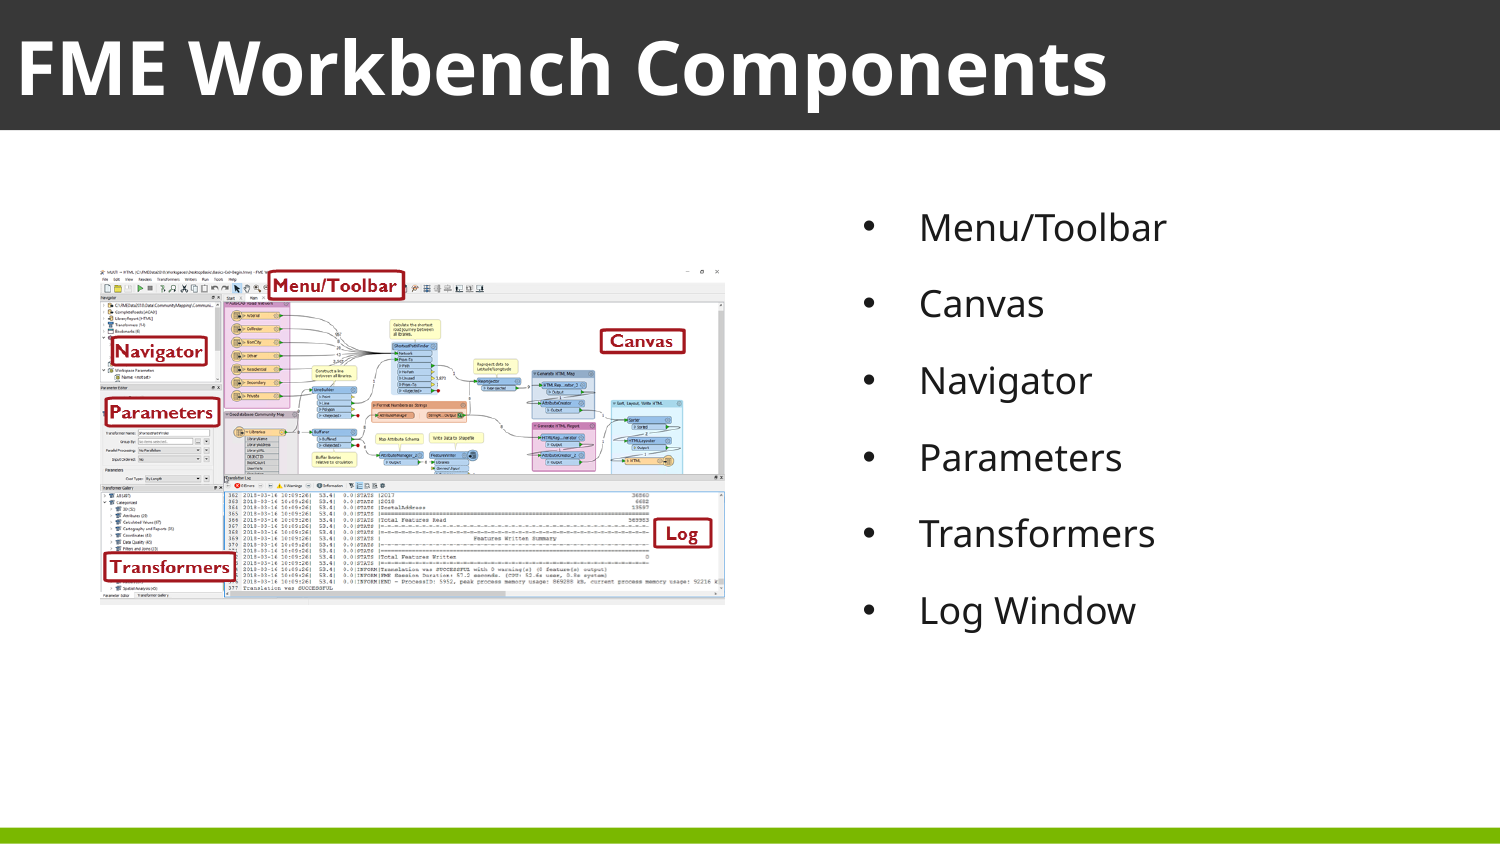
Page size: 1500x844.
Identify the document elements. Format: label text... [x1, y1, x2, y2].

list Menu/Toolbar Canvas Navigator Parameters Transformers Log Window [810, 181, 1445, 755]
text_box FME Workbench Components [0, 0, 1500, 131]
picture [100, 267, 725, 605]
